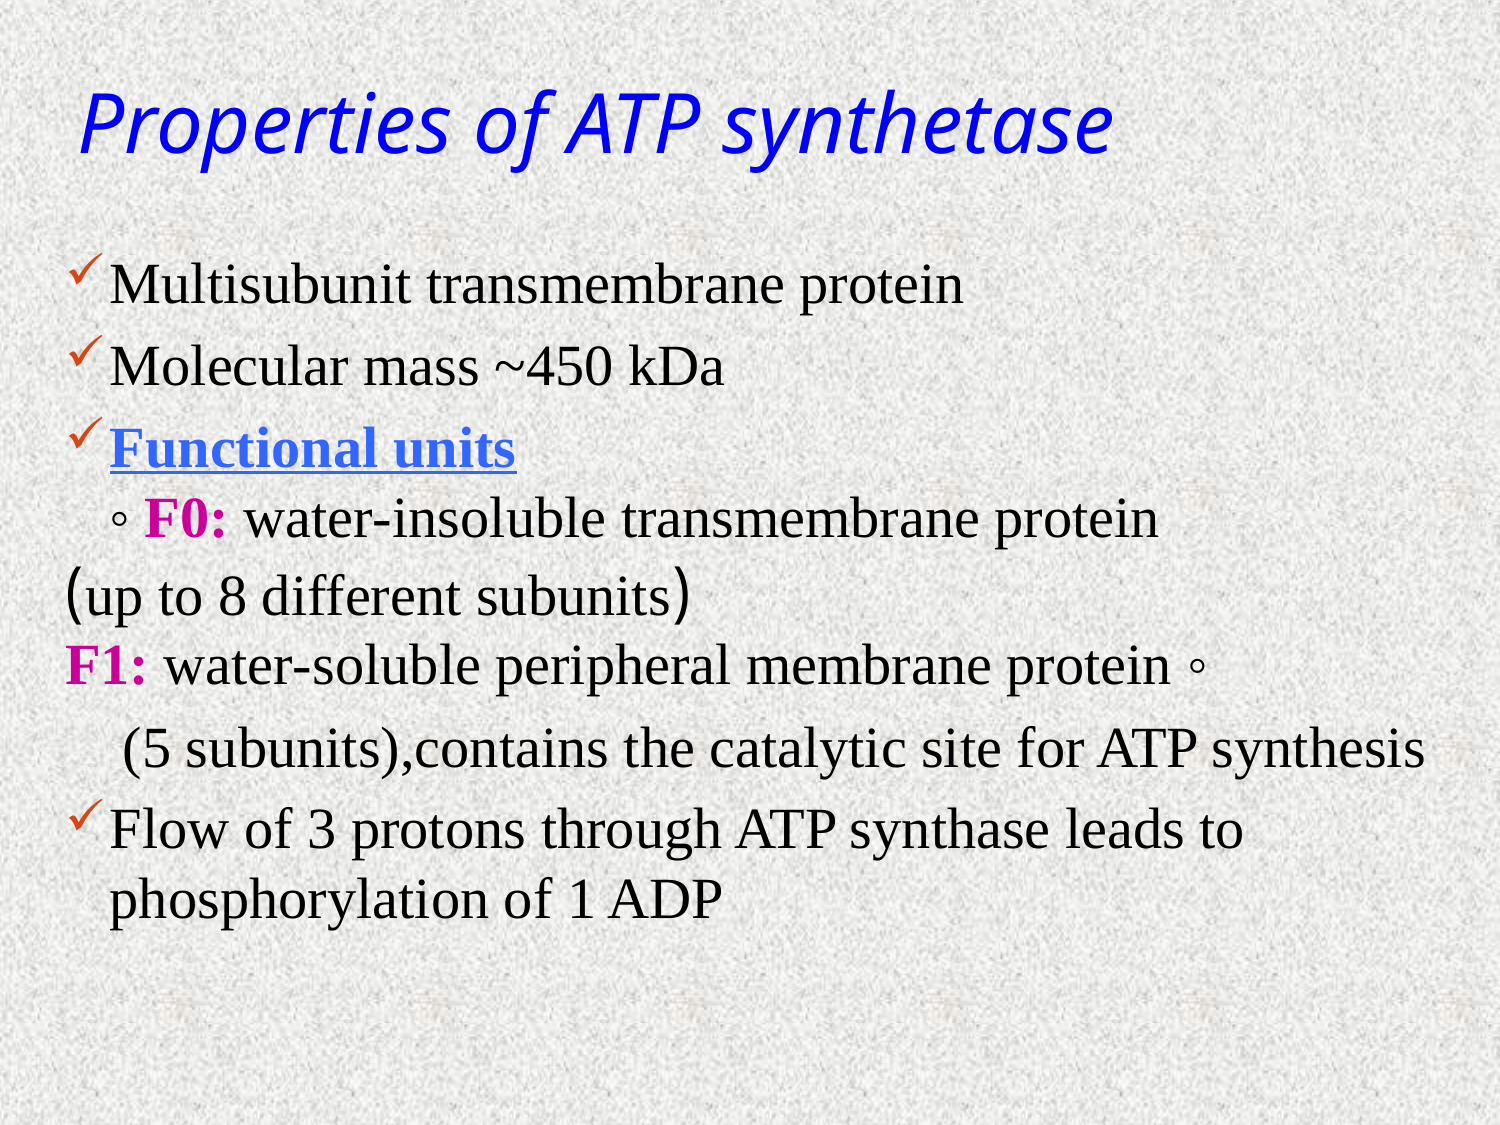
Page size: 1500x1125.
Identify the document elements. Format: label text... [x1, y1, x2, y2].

list Multisubunit transmembrane protein Molecular mass ~450 kDa Functional units ◦ F0: water‐insoluble transmembrane protein (up to 8 different subunits) ◦ F1: water‐soluble peripheral membrane protein (5 subunits),contains the catalytic site for ATP synthesis Flow of 3 protons through ATP synthase leads to phosphorylation of 1 ADP [50, 237, 1450, 1025]
picture [0, 0, 1500, 1125]
title Properties of ATP synthetase [62, 0, 1338, 185]
